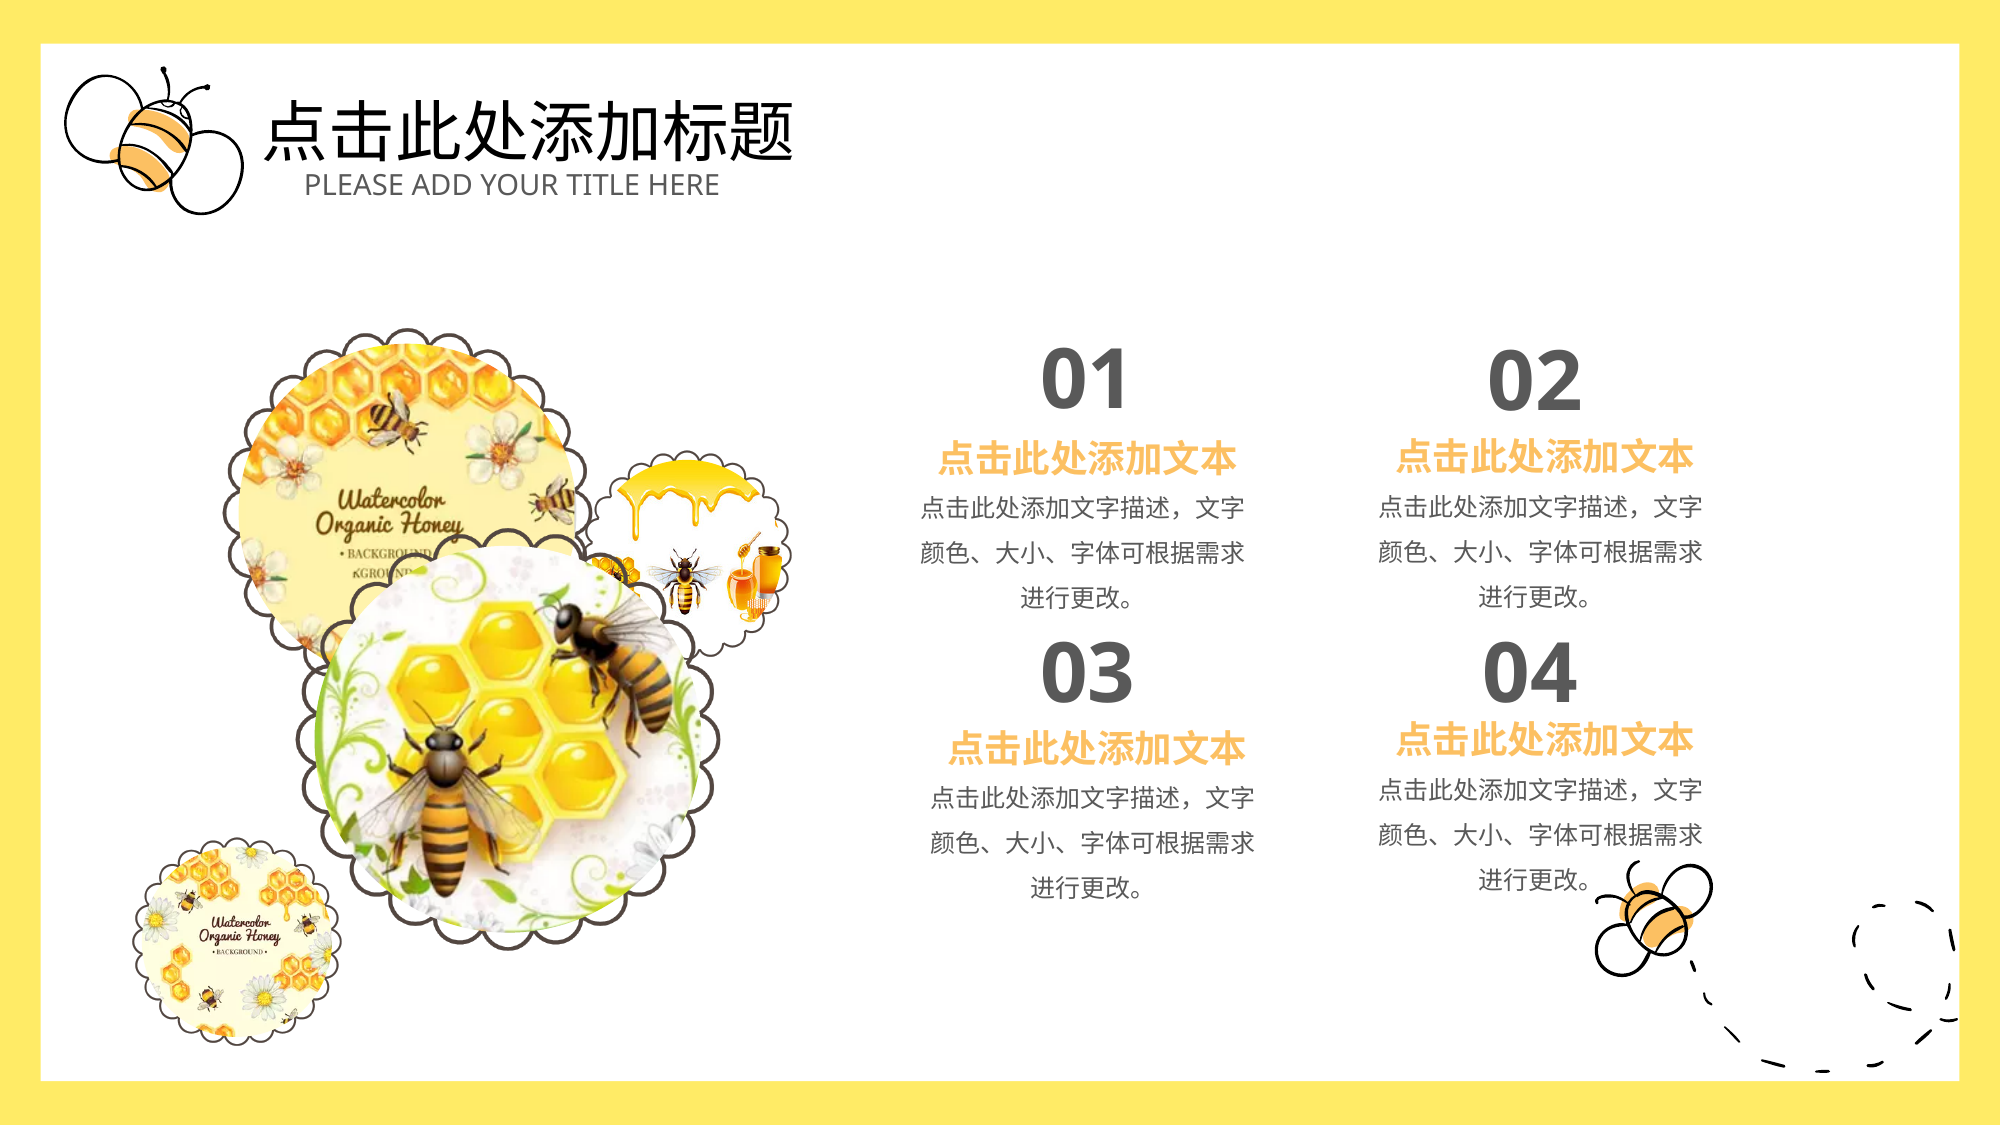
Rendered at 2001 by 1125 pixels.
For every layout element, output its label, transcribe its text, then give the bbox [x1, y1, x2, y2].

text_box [132, 837, 342, 1047]
text_box 点击此处添加文字描述，文字颜色、大小、字体可根据需求进行更改。 [1355, 752, 1594, 902]
text_box 02 [1460, 319, 1611, 435]
picture [63, 65, 245, 216]
picture [1594, 739, 1990, 1073]
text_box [295, 527, 721, 951]
text_box 点击此处添加文字描述，文字颜色、大小、字体可根据需求进行更改。 [898, 470, 1269, 620]
text_box 01 [1012, 317, 1163, 433]
text_box 点击此处添加文字描述，文字颜色、大小、字体可根据需求进行更改。 [908, 760, 1279, 910]
text_box 点击此处添加文本 [1360, 686, 1710, 769]
text_box 03 [1012, 612, 1163, 727]
text_box 点击此处添加文本 [913, 694, 1263, 778]
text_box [222, 327, 593, 698]
text_box 点击此处添加文本 [903, 404, 1253, 487]
text_box 点击此处添加文本 [1360, 403, 1710, 486]
text_box PLEASE ADD YOUR TITLE HERE [289, 158, 736, 209]
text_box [593, 450, 792, 660]
text_box 点击此处添加标题 [247, 82, 865, 177]
text_box 04 [1455, 612, 1606, 727]
text_box 点击此处添加文字描述，文字颜色、大小、字体可根据需求进行更改。 [1355, 468, 1727, 619]
